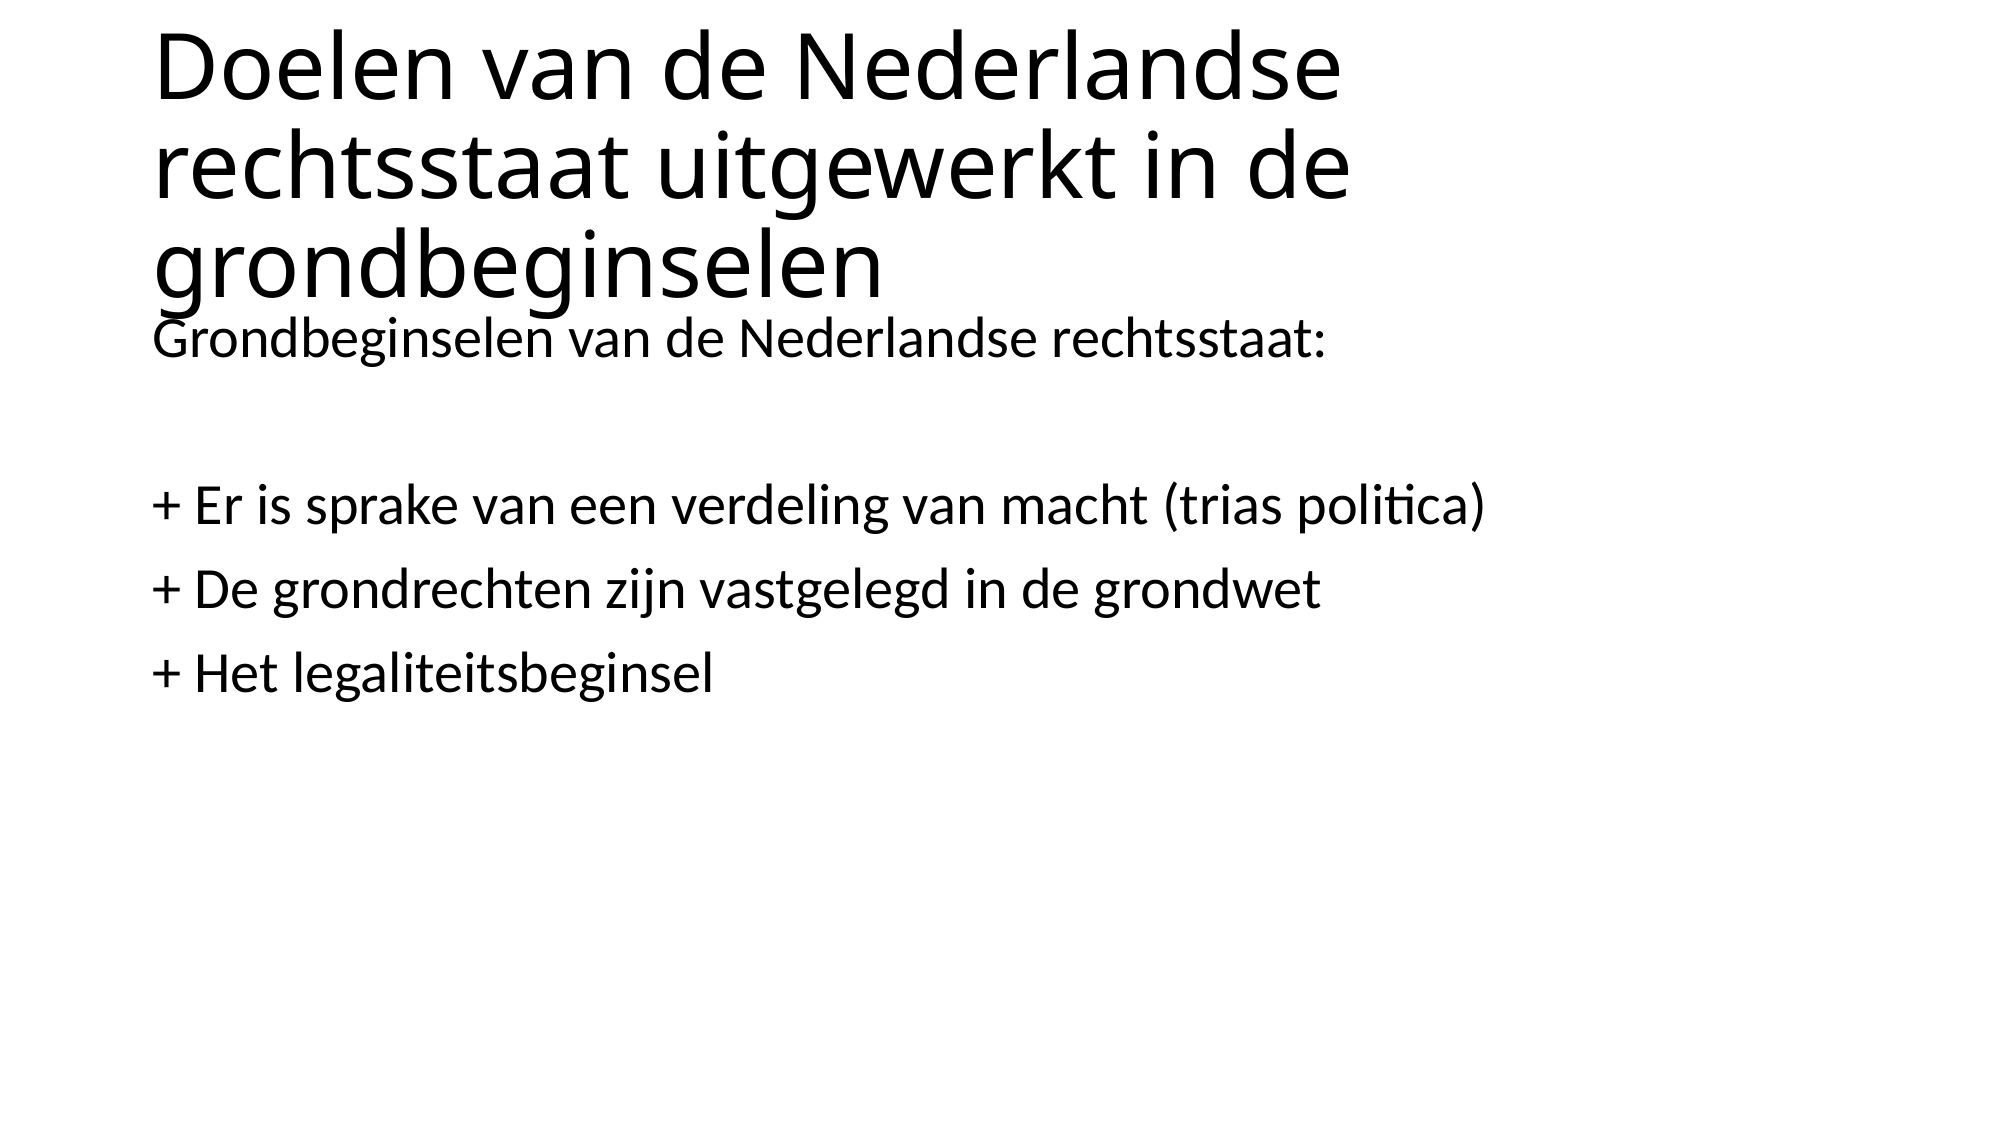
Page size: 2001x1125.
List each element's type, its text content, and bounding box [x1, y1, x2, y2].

title Doelen van de Nederlandse rechtsstaat uitgewerkt in de grondbeginselen [137, 59, 1863, 278]
list Grondbeginselen van de Nederlandse rechtsstaat: + Er is sprake van een verdeling van macht (trias politica) + De grondrechten zijn vastgelegd in de grondwet + Het legaliteitsbeginsel [137, 299, 1863, 1014]
